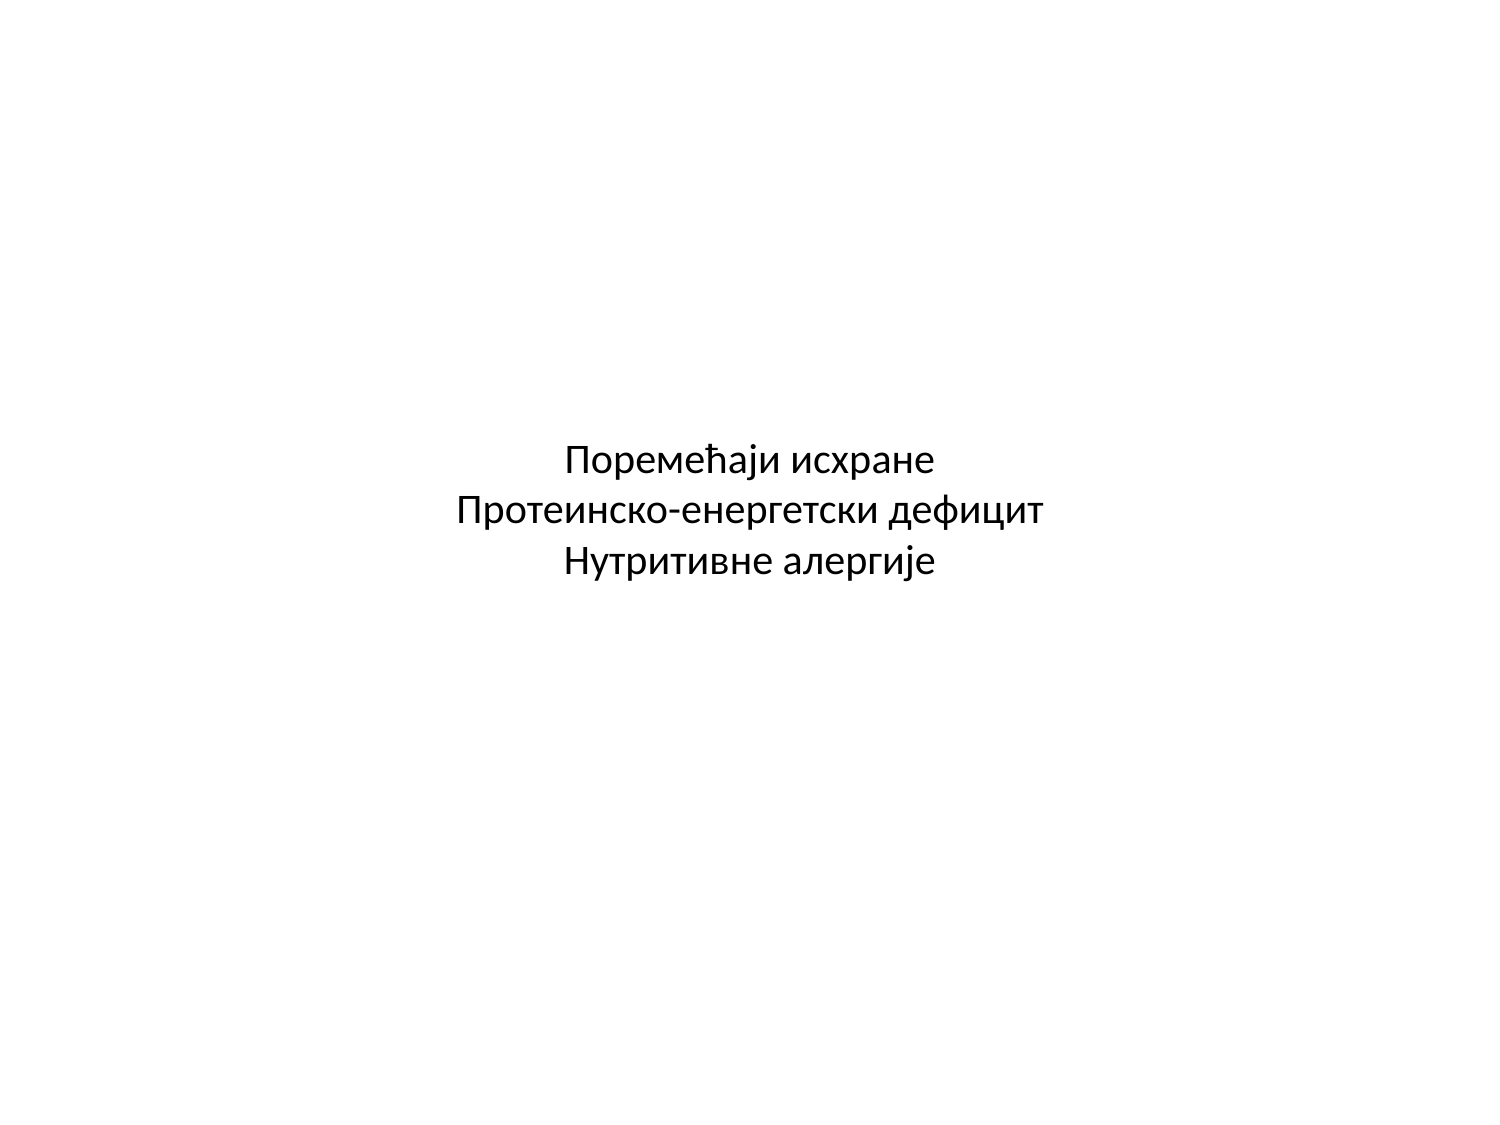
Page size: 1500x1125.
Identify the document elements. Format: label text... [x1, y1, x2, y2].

title Поремећаји исхране Протеинско-енергетски дефицит Нутритивне алергије [112, 349, 1388, 591]
